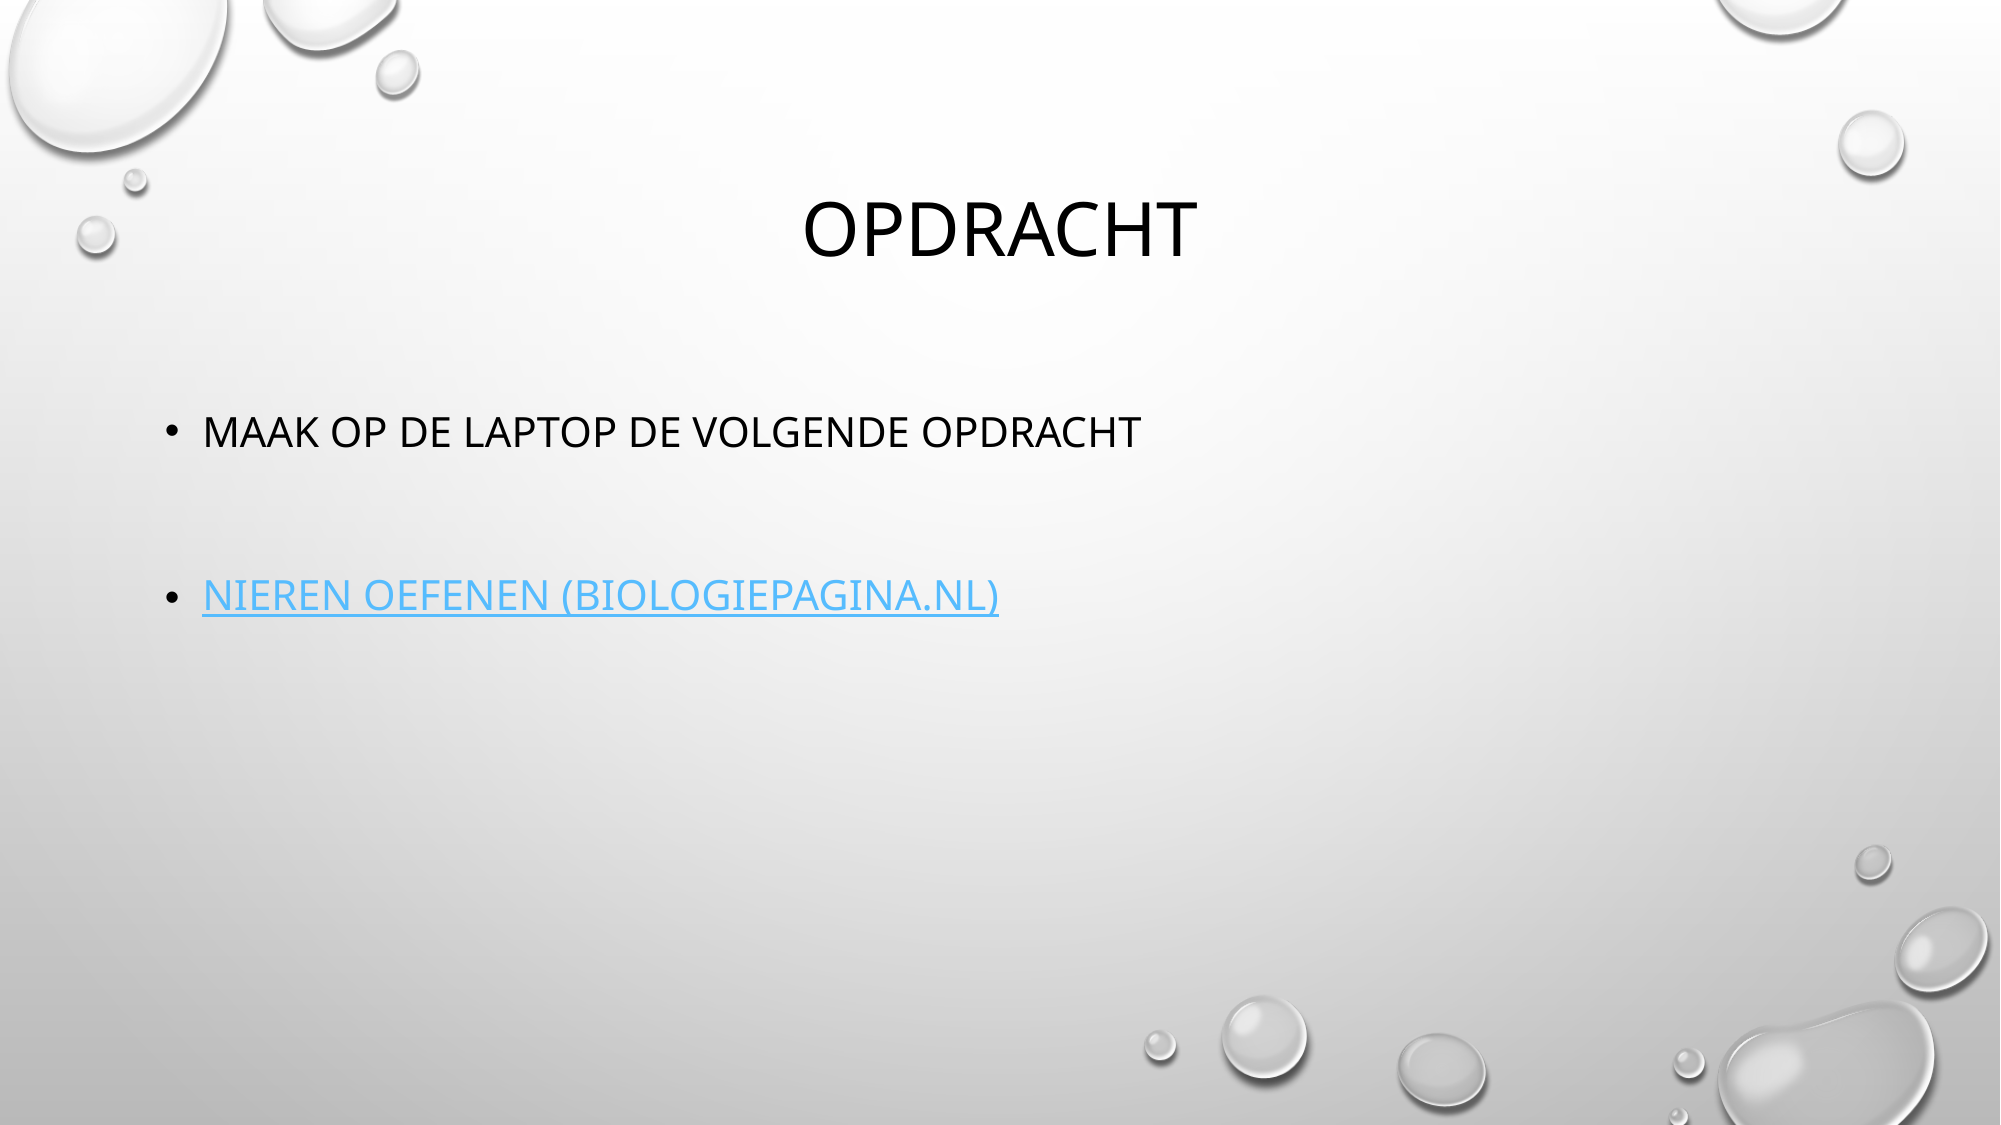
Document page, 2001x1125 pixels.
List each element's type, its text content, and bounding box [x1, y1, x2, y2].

list Maak op de laptop de volgende opdracht Nieren oefenen (biologiepagina.nl) [149, 388, 1850, 950]
title opdracht [149, 101, 1851, 364]
picture [0, 0, 2000, 1125]
